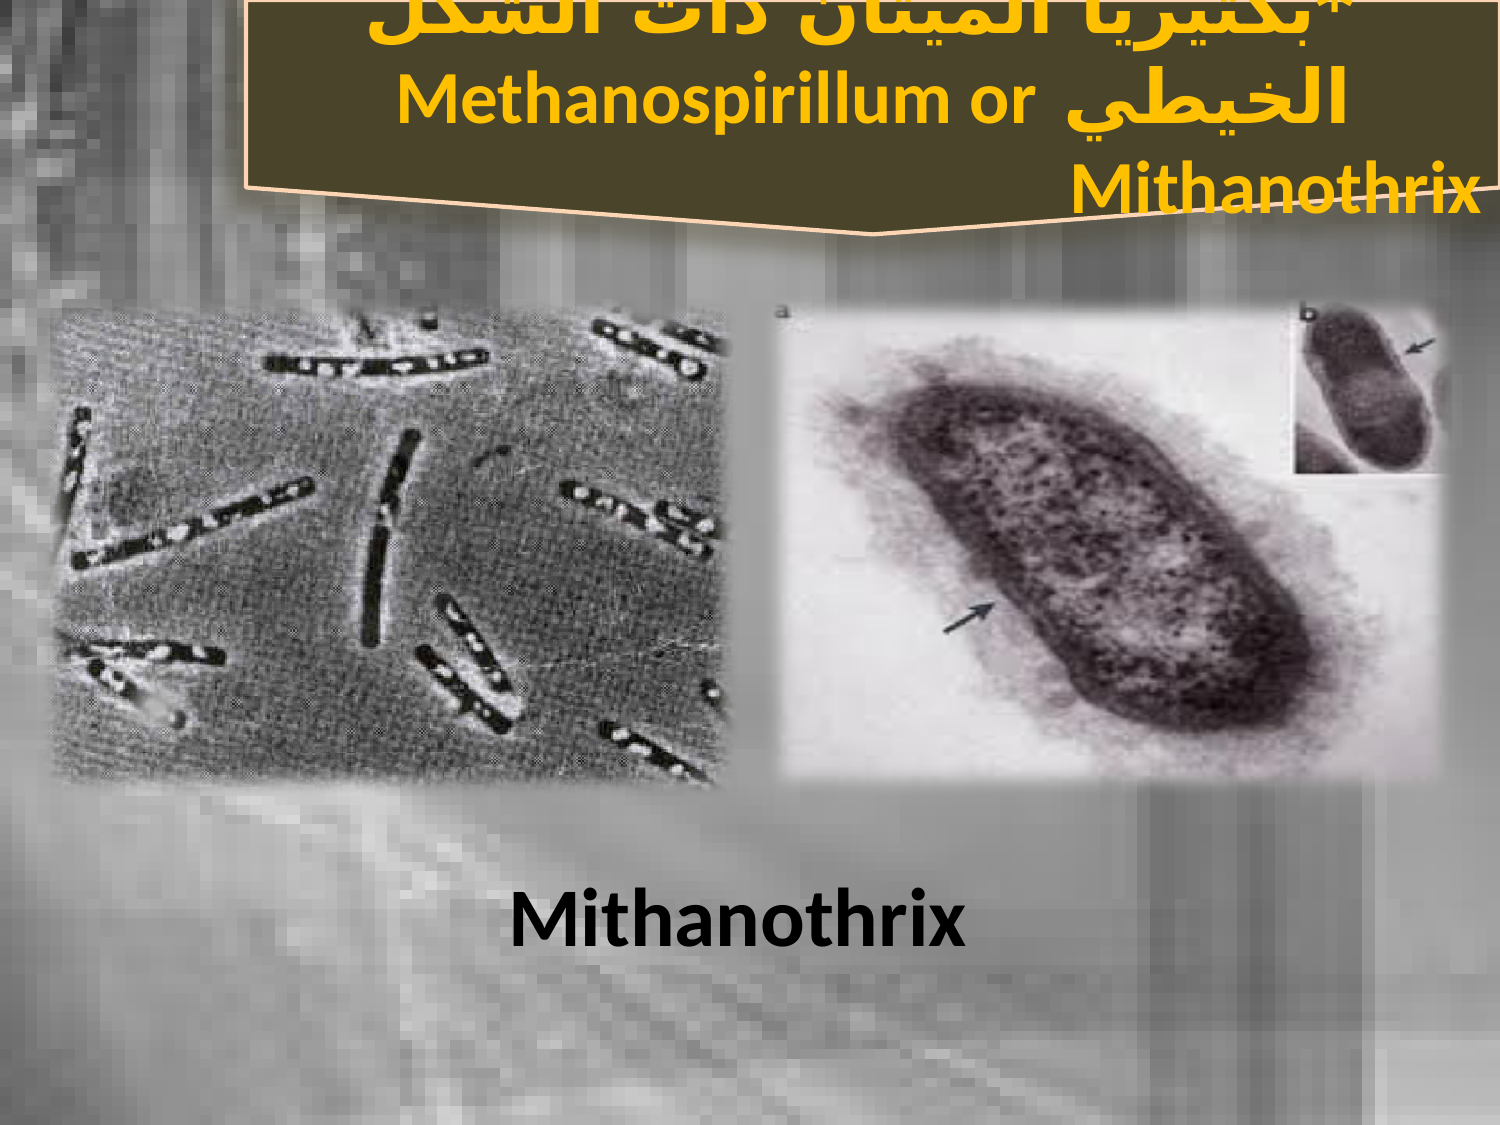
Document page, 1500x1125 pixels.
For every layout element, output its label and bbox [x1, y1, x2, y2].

picture [34, 269, 739, 798]
picture [761, 292, 1458, 798]
list [0, 0, 1500, 1125]
